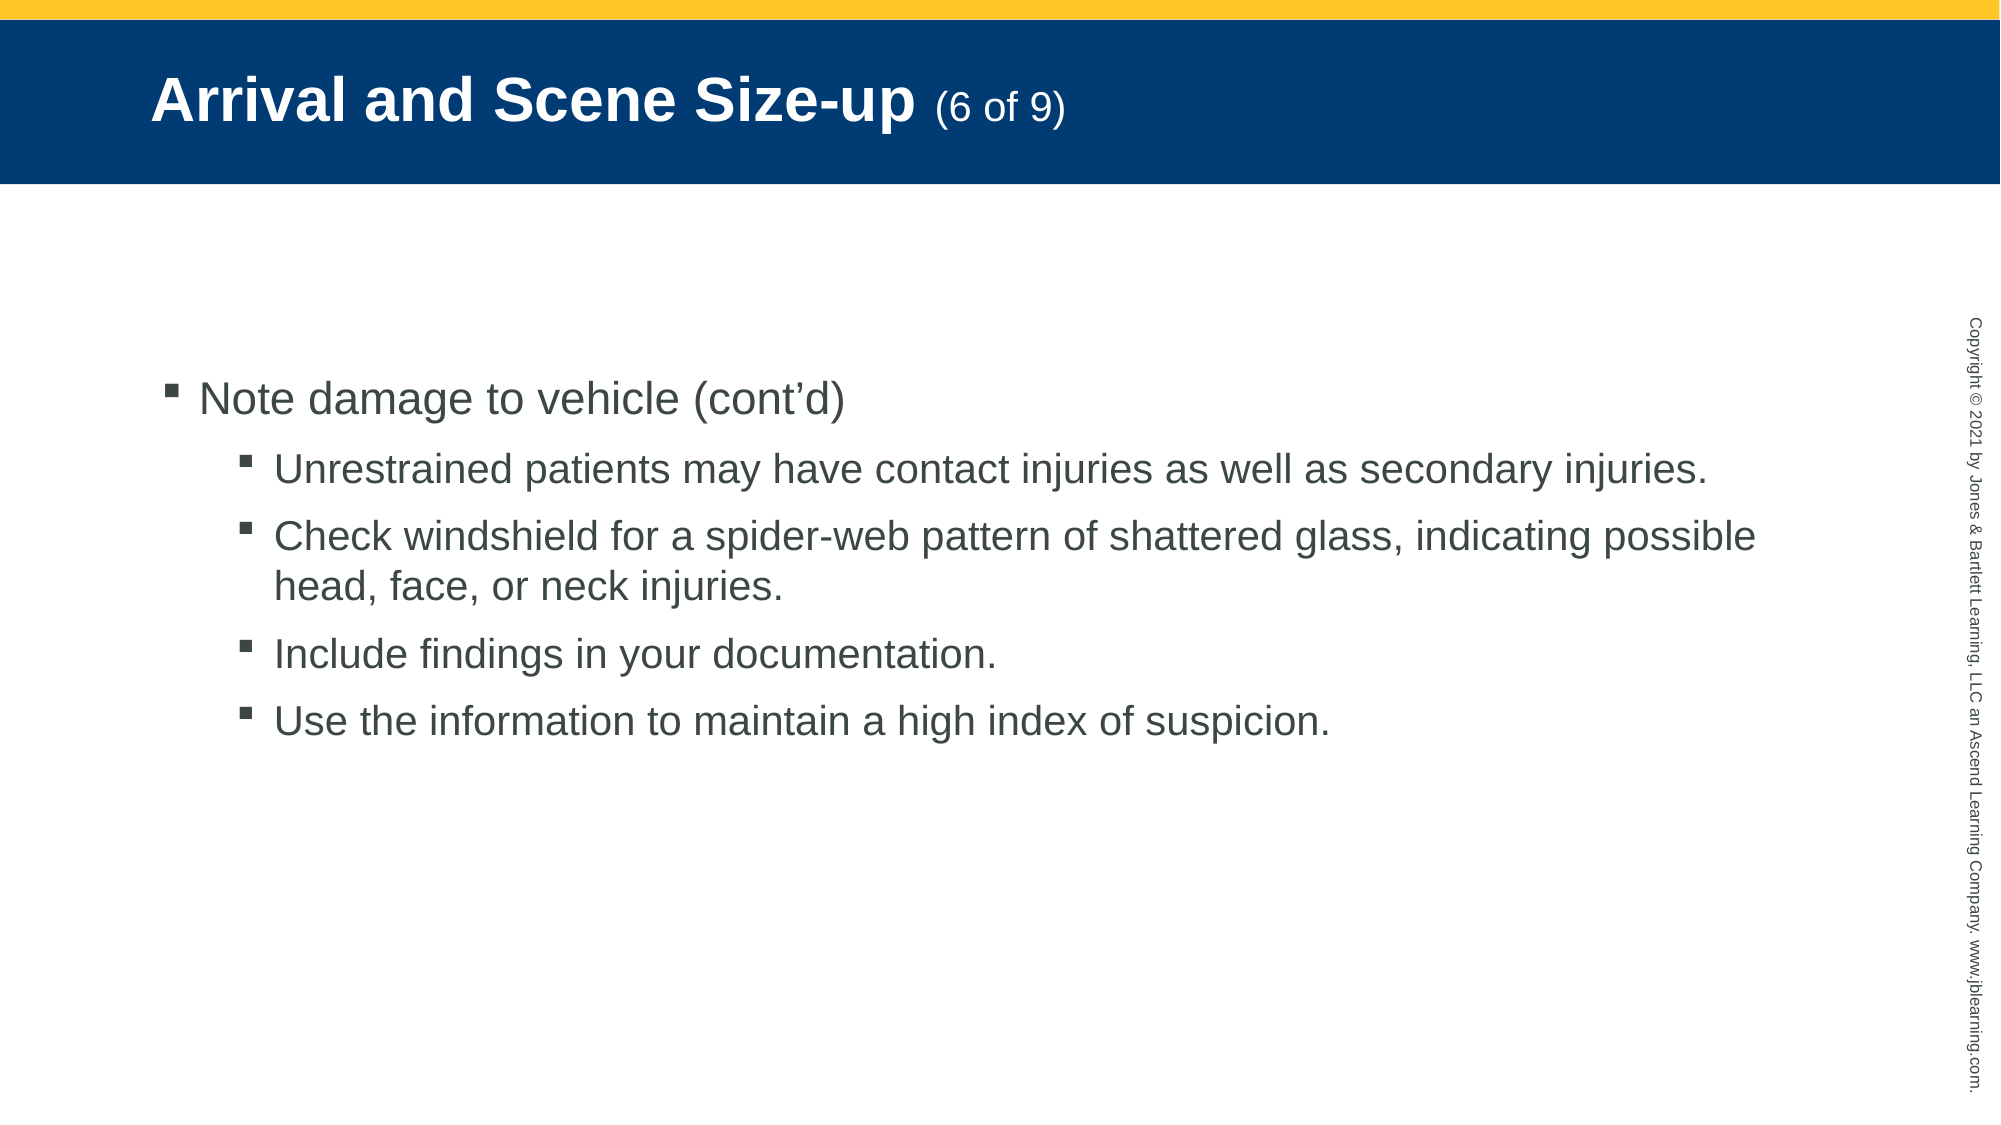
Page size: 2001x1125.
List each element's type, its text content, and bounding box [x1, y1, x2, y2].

list Note damage to vehicle (cont’d) Unrestrained patients may have contact injuries as well as secondary injuries. Check windshield for a spider-web pattern of shattered glass, indicating possible head, face, or neck injuries. Include findings in your documentation. Use the information to maintain a high index of suspicion. [146, 361, 1859, 1016]
title Arrival and Scene Size-up (6 of 9) [0, 19, 2000, 185]
